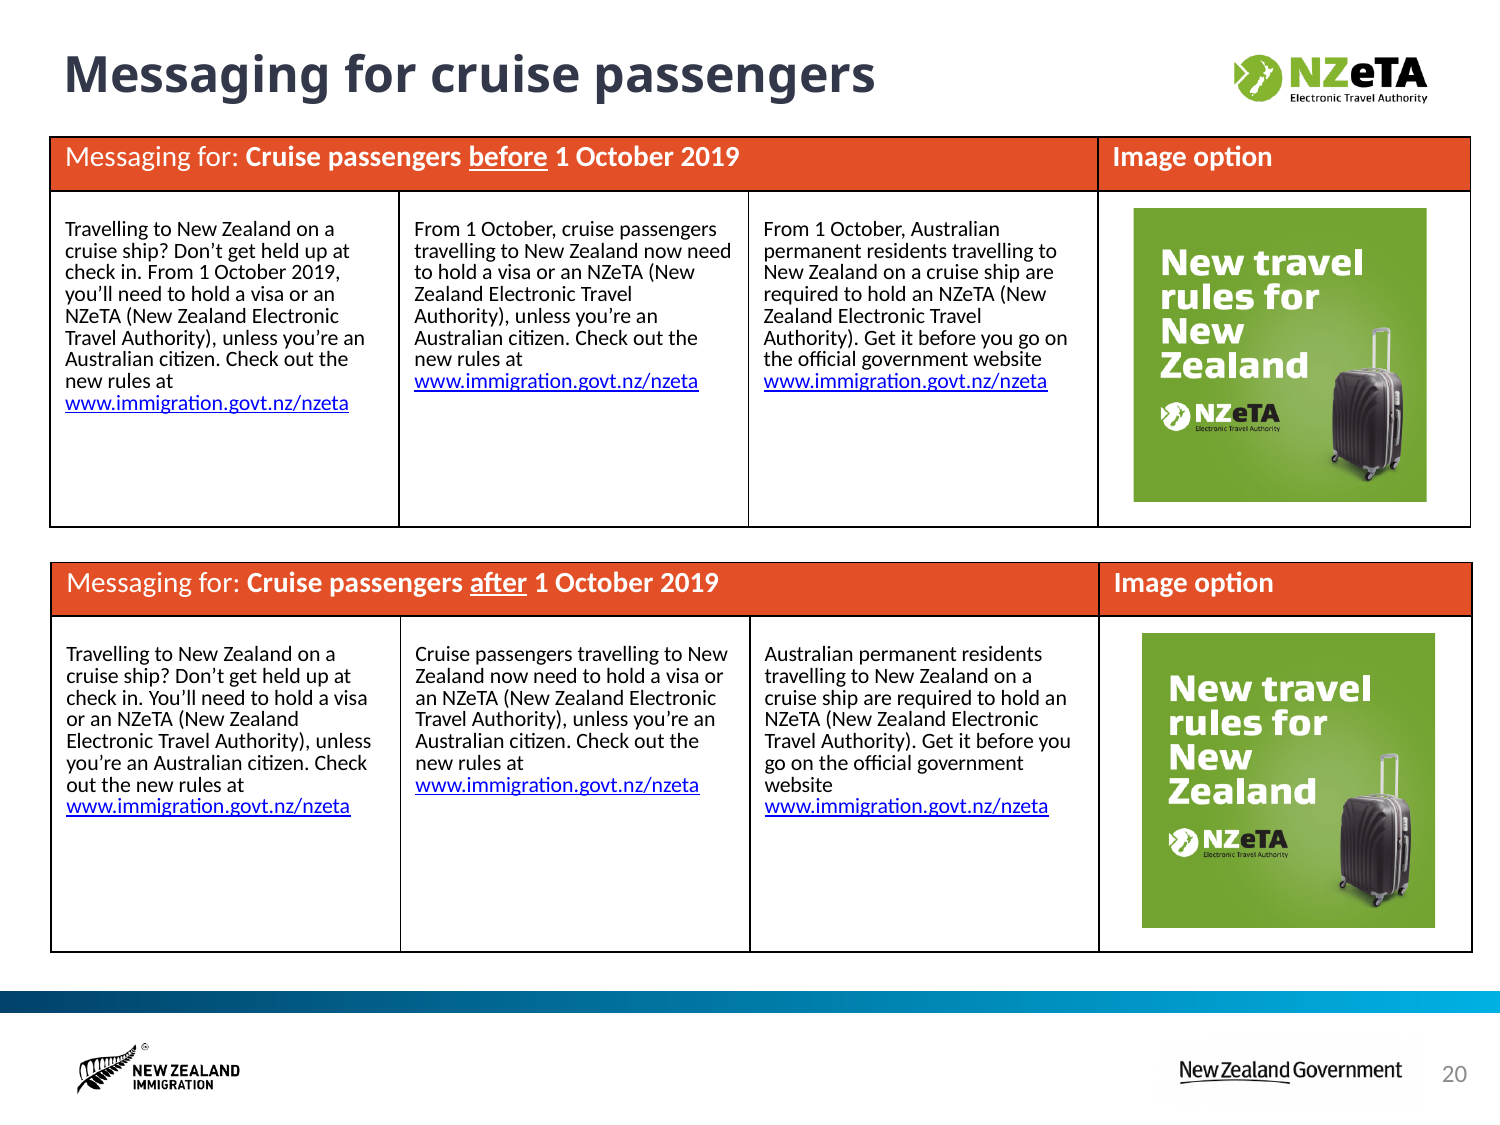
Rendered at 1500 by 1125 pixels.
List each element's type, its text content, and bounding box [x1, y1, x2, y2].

picture [0, 0, 1500, 990]
title Messaging for cruise passengers [48, 19, 1410, 127]
table_header Messaging for: Cruise passengers after 1 October 2019 [52, 563, 1098, 615]
table_header Image option [1100, 563, 1471, 615]
table_cell [1100, 617, 1471, 951]
table_cell From 1 October, Australian permanent residents travelling to New Zealand on a cruise ship are required to hold an NZeTA (New Zealand Electronic Travel Authority). Get it before you go on the official government website www.immigration.govt.nz/nzeta [749, 192, 1097, 526]
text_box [0, 990, 1500, 1125]
table_cell Australian permanent residents travelling to New Zealand on a cruise ship are required to hold an NZeTA (New Zealand Electronic Travel Authority). Get it before you go on the official government website www.immigration.govt.nz/nzeta [751, 617, 1098, 951]
table_cell Travelling to New Zealand on a cruise ship? Don’t get held up at check in. You’ll need to hold a visa or an NZeTA (New Zealand Electronic Travel Authority), unless you’re an Australian citizen. Check out the new rules at www.immigration.govt.nz/nzeta [52, 617, 400, 951]
table_header Image option [1099, 138, 1470, 190]
table_header Messaging for: Cruise passengers before 1 October 2019 [51, 138, 1097, 190]
table_cell Cruise passengers travelling to New Zealand now need to hold a visa or an NZeTA (New Zealand Electronic Travel Authority), unless you’re an Australian citizen. Check out the new rules at www.immigration.govt.nz/nzeta [401, 617, 749, 951]
table_cell Travelling to New Zealand on a cruise ship? Don’t get held up at check in. From 1 October 2019, you’ll need to hold a visa or an NZeTA (New Zealand Electronic Travel Authority), unless you’re an Australian citizen. Check out the new rules at www.immigration.govt.nz/nzeta [51, 192, 398, 526]
table_cell [1099, 192, 1470, 526]
table_cell From 1 October, cruise passengers travelling to New Zealand now need to hold a visa or an NZeTA (New Zealand Electronic Travel Authority), unless you’re an Australian citizen. Check out the new rules at www.immigration.govt.nz/nzeta [400, 192, 748, 526]
